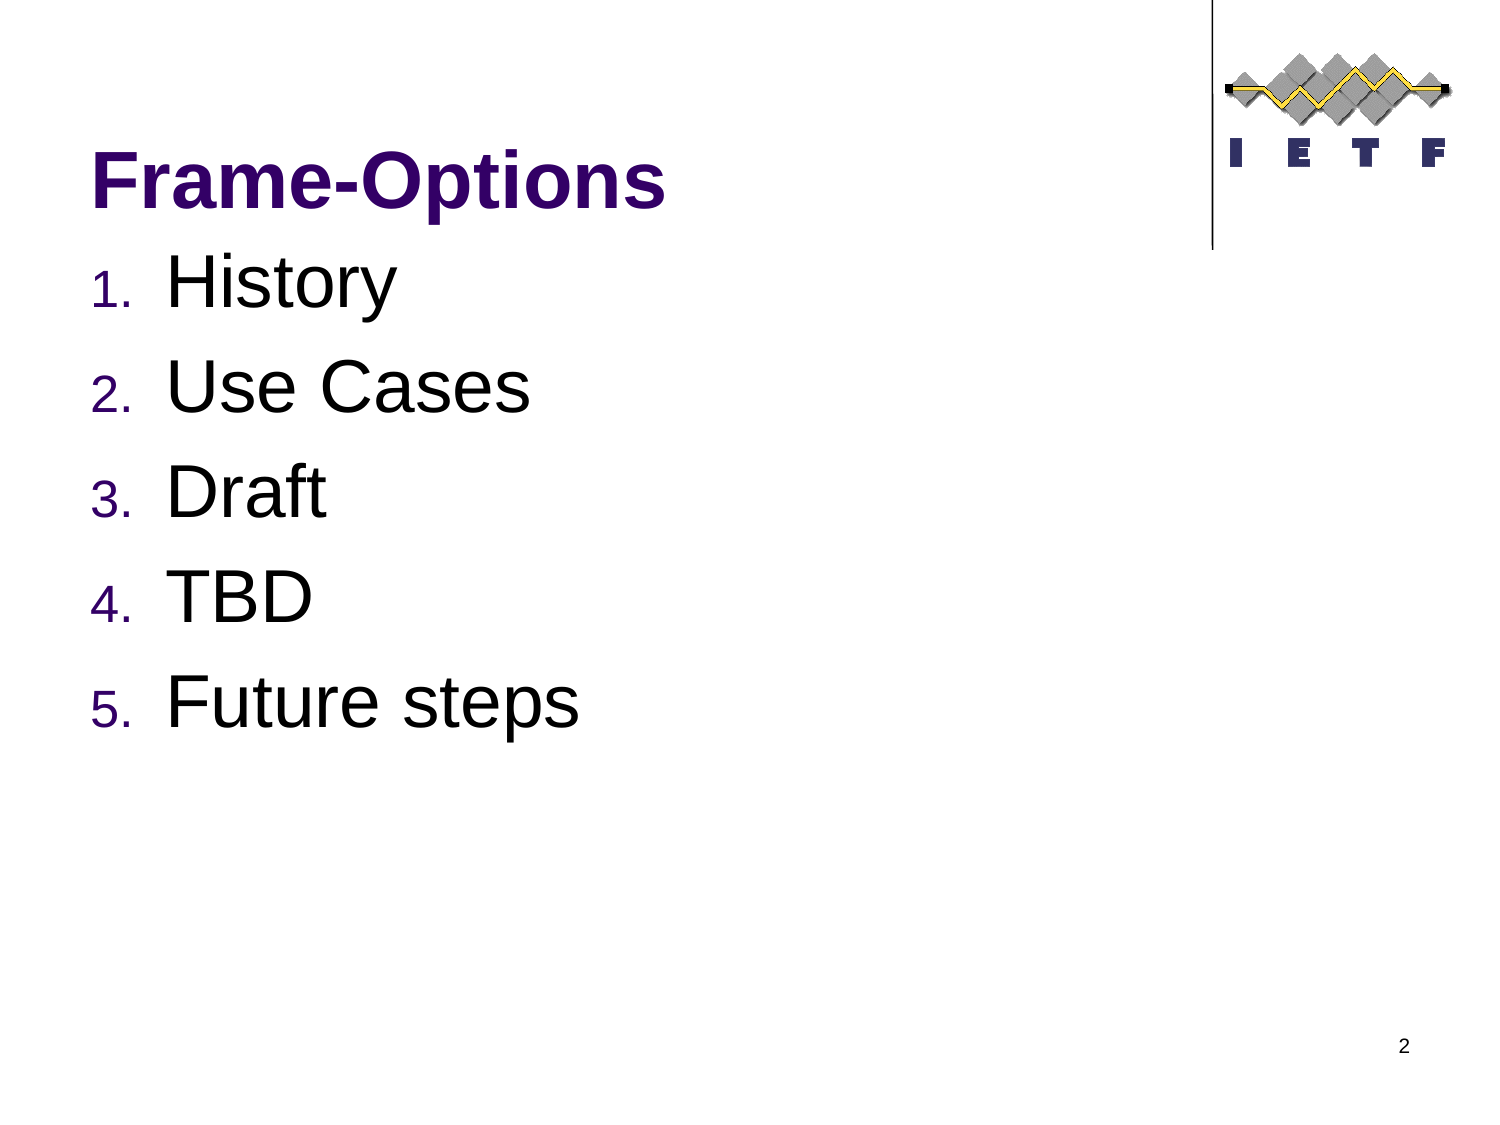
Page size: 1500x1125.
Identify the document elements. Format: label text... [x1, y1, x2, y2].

slide_number 2 [1074, 1024, 1426, 1101]
picture [1212, 37, 1463, 181]
list History Use Cases Draft TBD Future steps [74, 224, 1426, 1125]
title Frame-Options [74, 19, 1201, 224]
